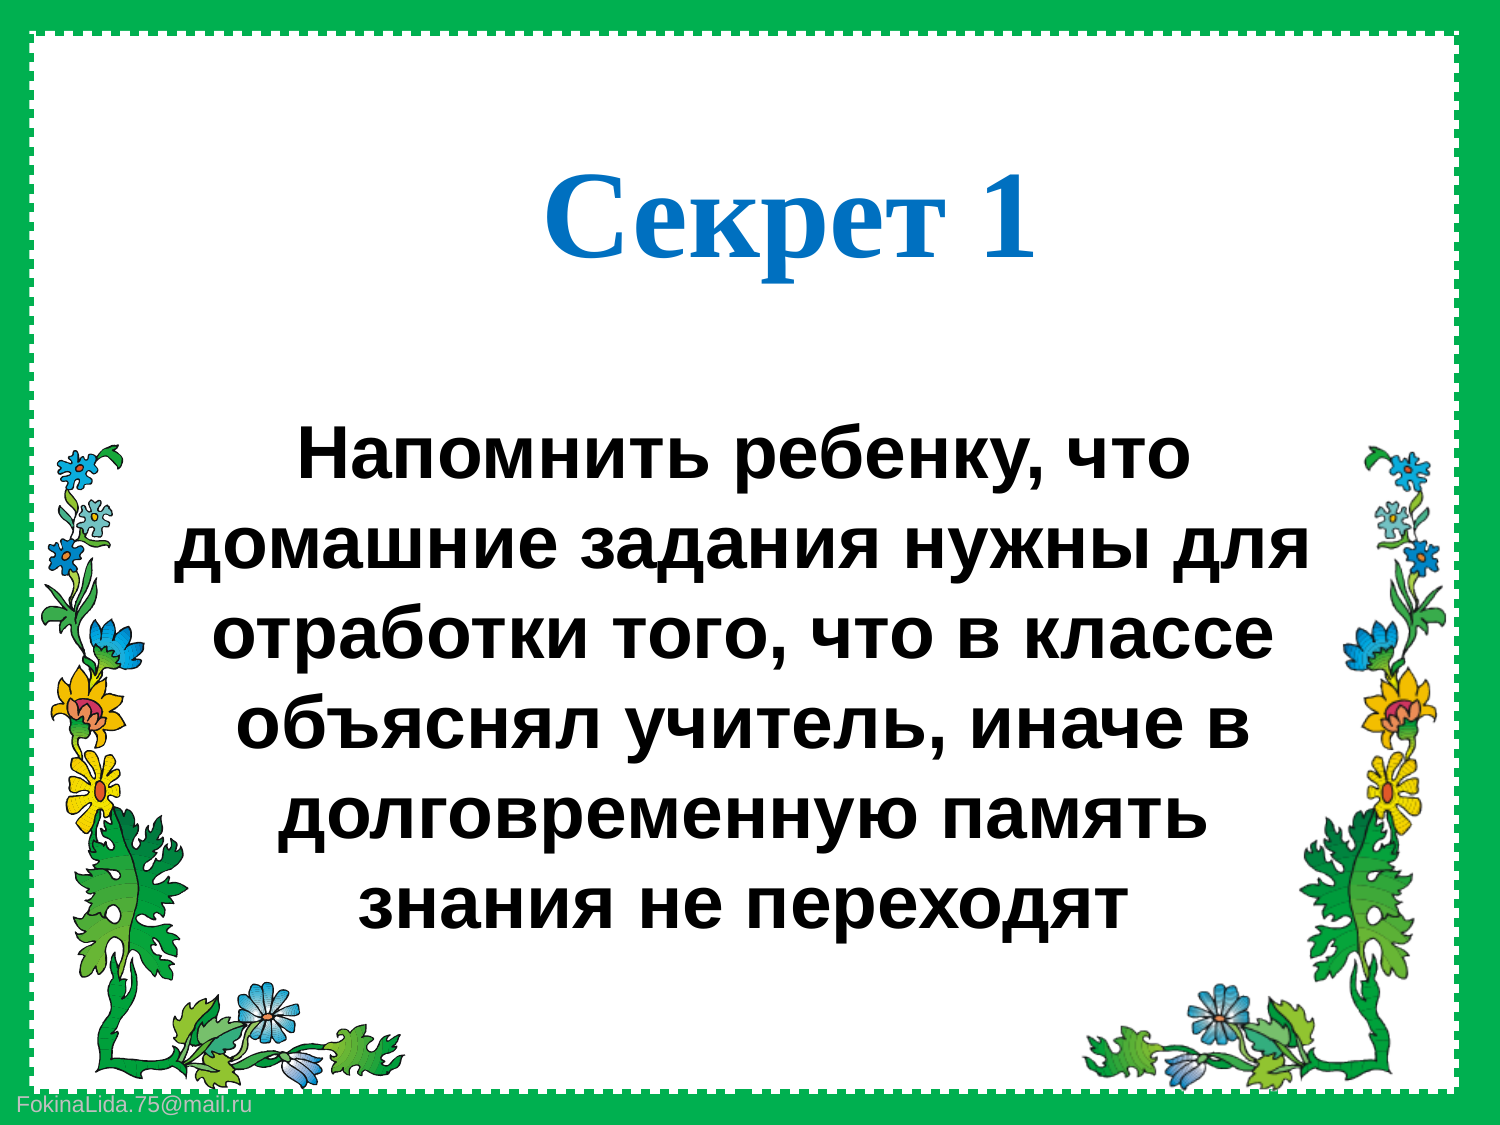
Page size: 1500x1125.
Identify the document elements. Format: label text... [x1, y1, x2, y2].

text_box Напомнить ребенку, что домашние задания нужны для отработки того, что в классе объяснял учитель, иначе в долговременную память знания не переходят [135, 395, 1353, 1125]
picture [1353, 444, 1448, 1093]
text_box Секрет 1 [348, 125, 1235, 291]
